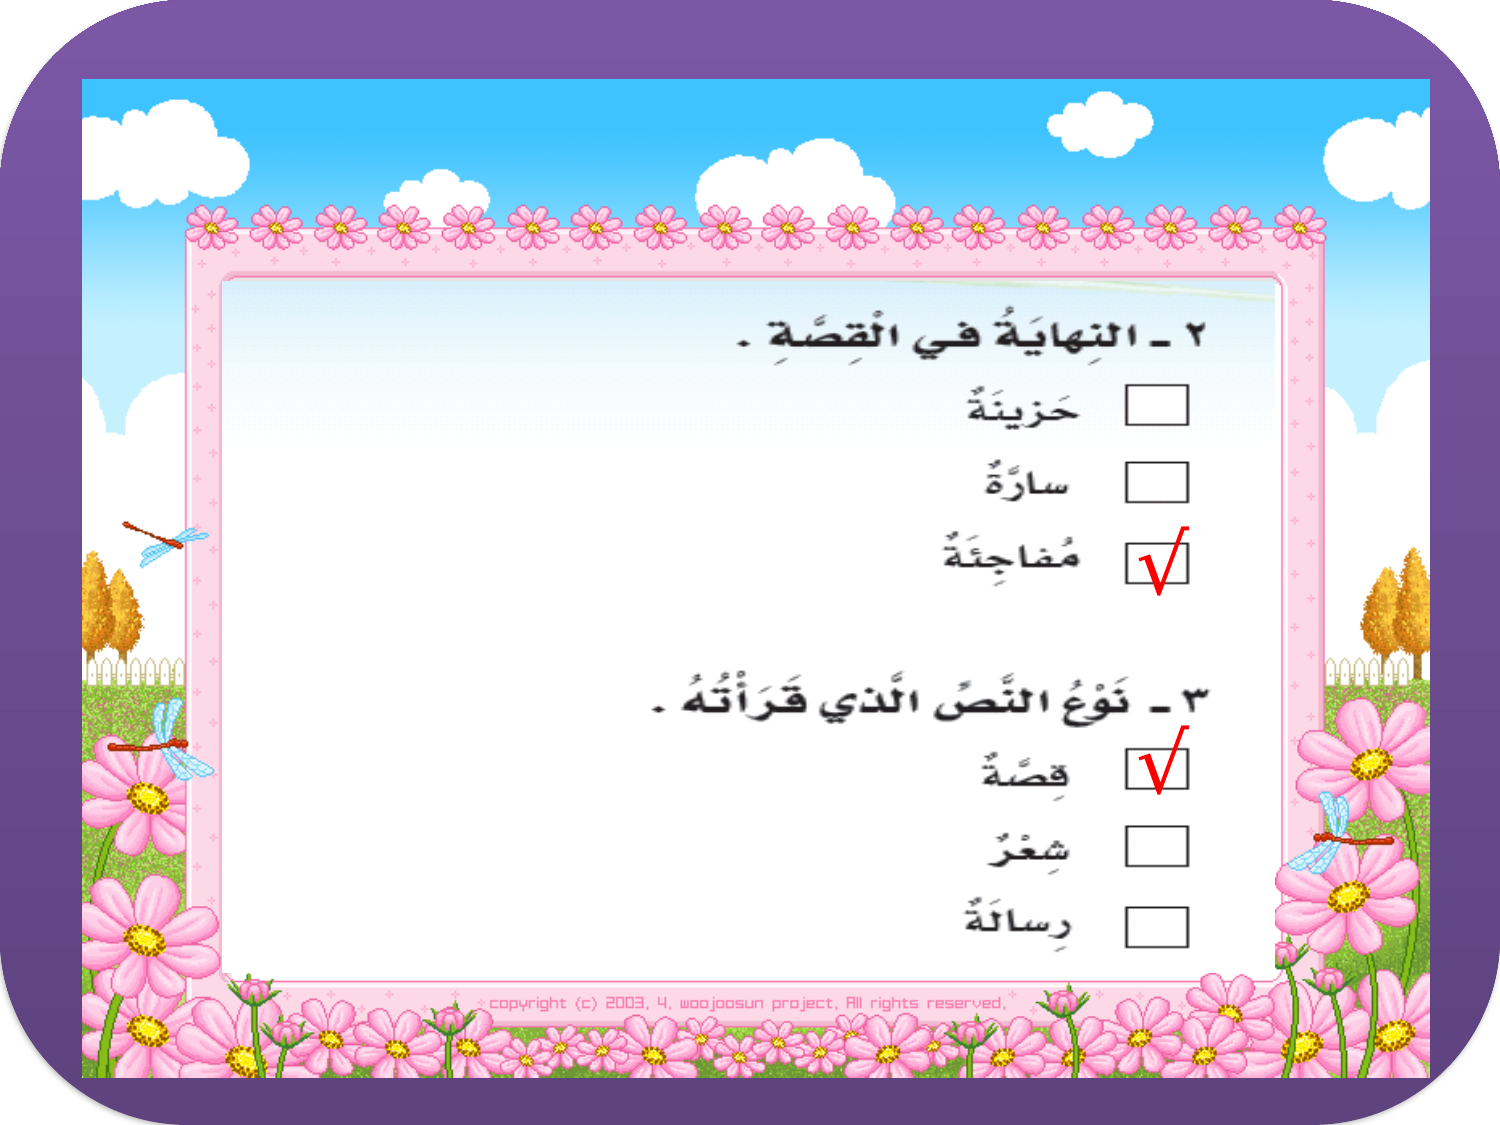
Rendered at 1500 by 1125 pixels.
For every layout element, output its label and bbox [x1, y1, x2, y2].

text_box [0, 0, 1500, 1125]
picture [81, 79, 1430, 1079]
